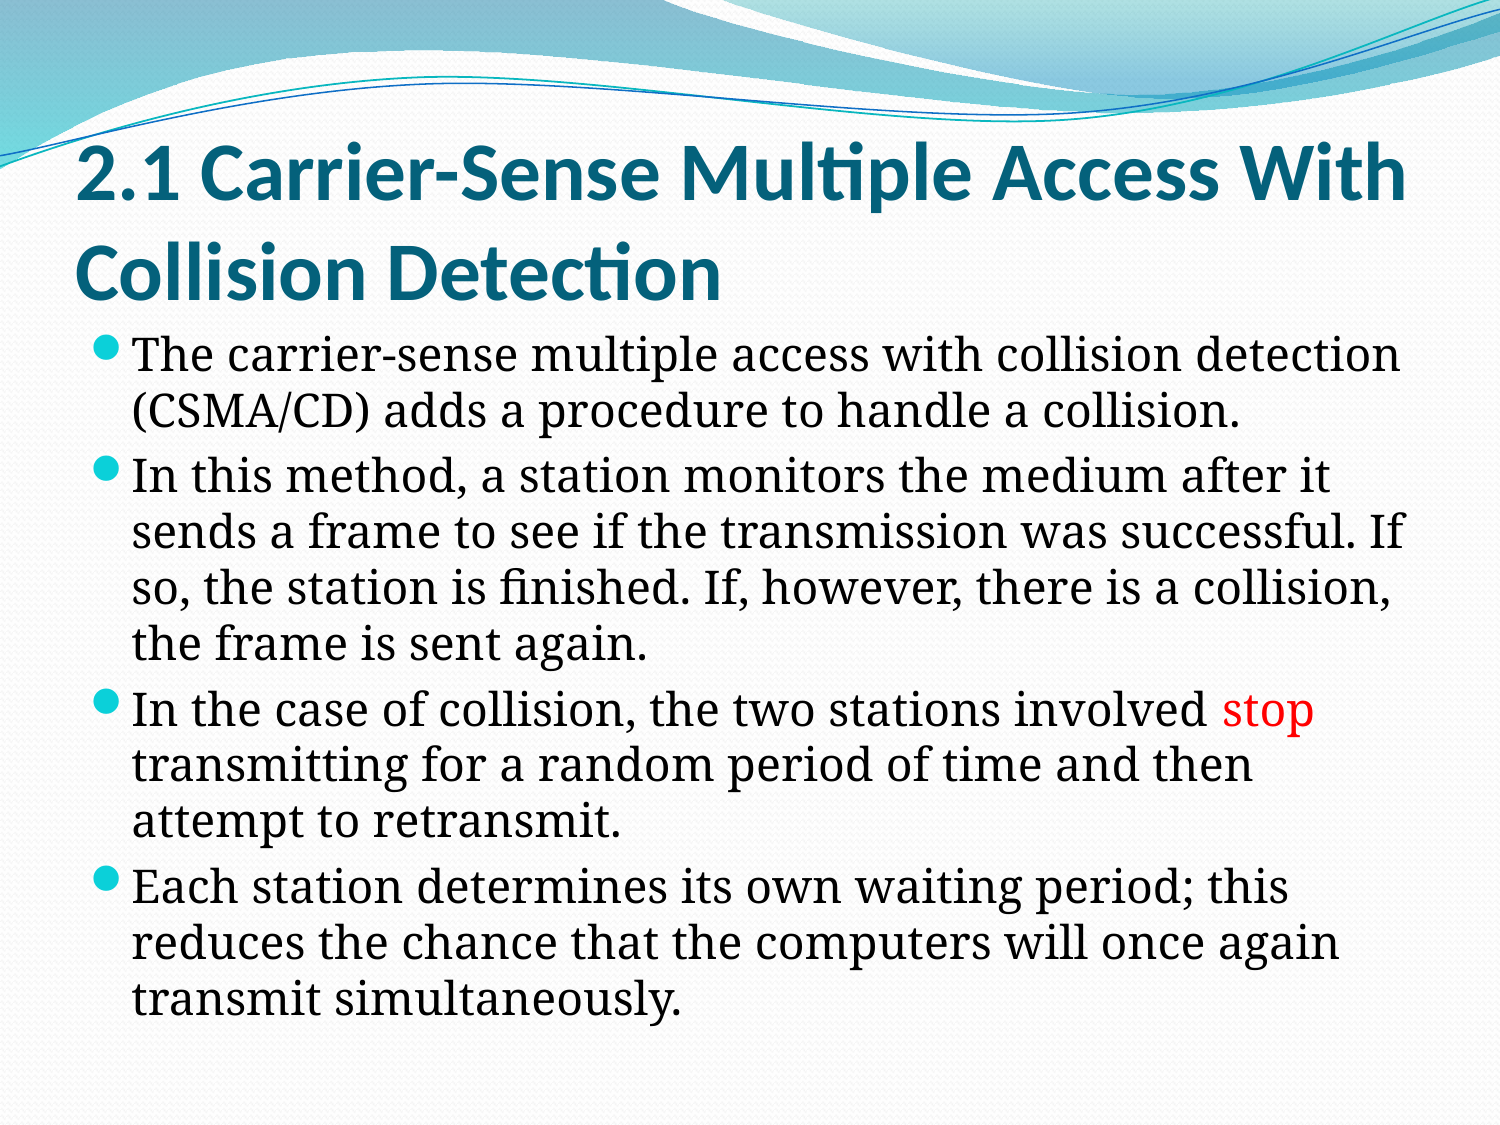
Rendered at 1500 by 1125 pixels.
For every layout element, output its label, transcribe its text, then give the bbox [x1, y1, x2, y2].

title 2.1 Carrier-Sense Multiple Access With Collision Detection [75, 129, 1425, 317]
list The carrier-sense multiple access with collision detection (CSMA/CD) adds a procedure to handle a collision. In this method, a station monitors the medium after it sends a frame to see if the transmission was successful. If so, the station is finished. If, however, there is a collision, the frame is sent again. In the case of collision, the two stations involved stop transmitting for a random period of time and then attempt to retransmit. Each station determines its own waiting period; this reduces the chance that the computers will once again transmit simultaneously. [75, 317, 1425, 1083]
